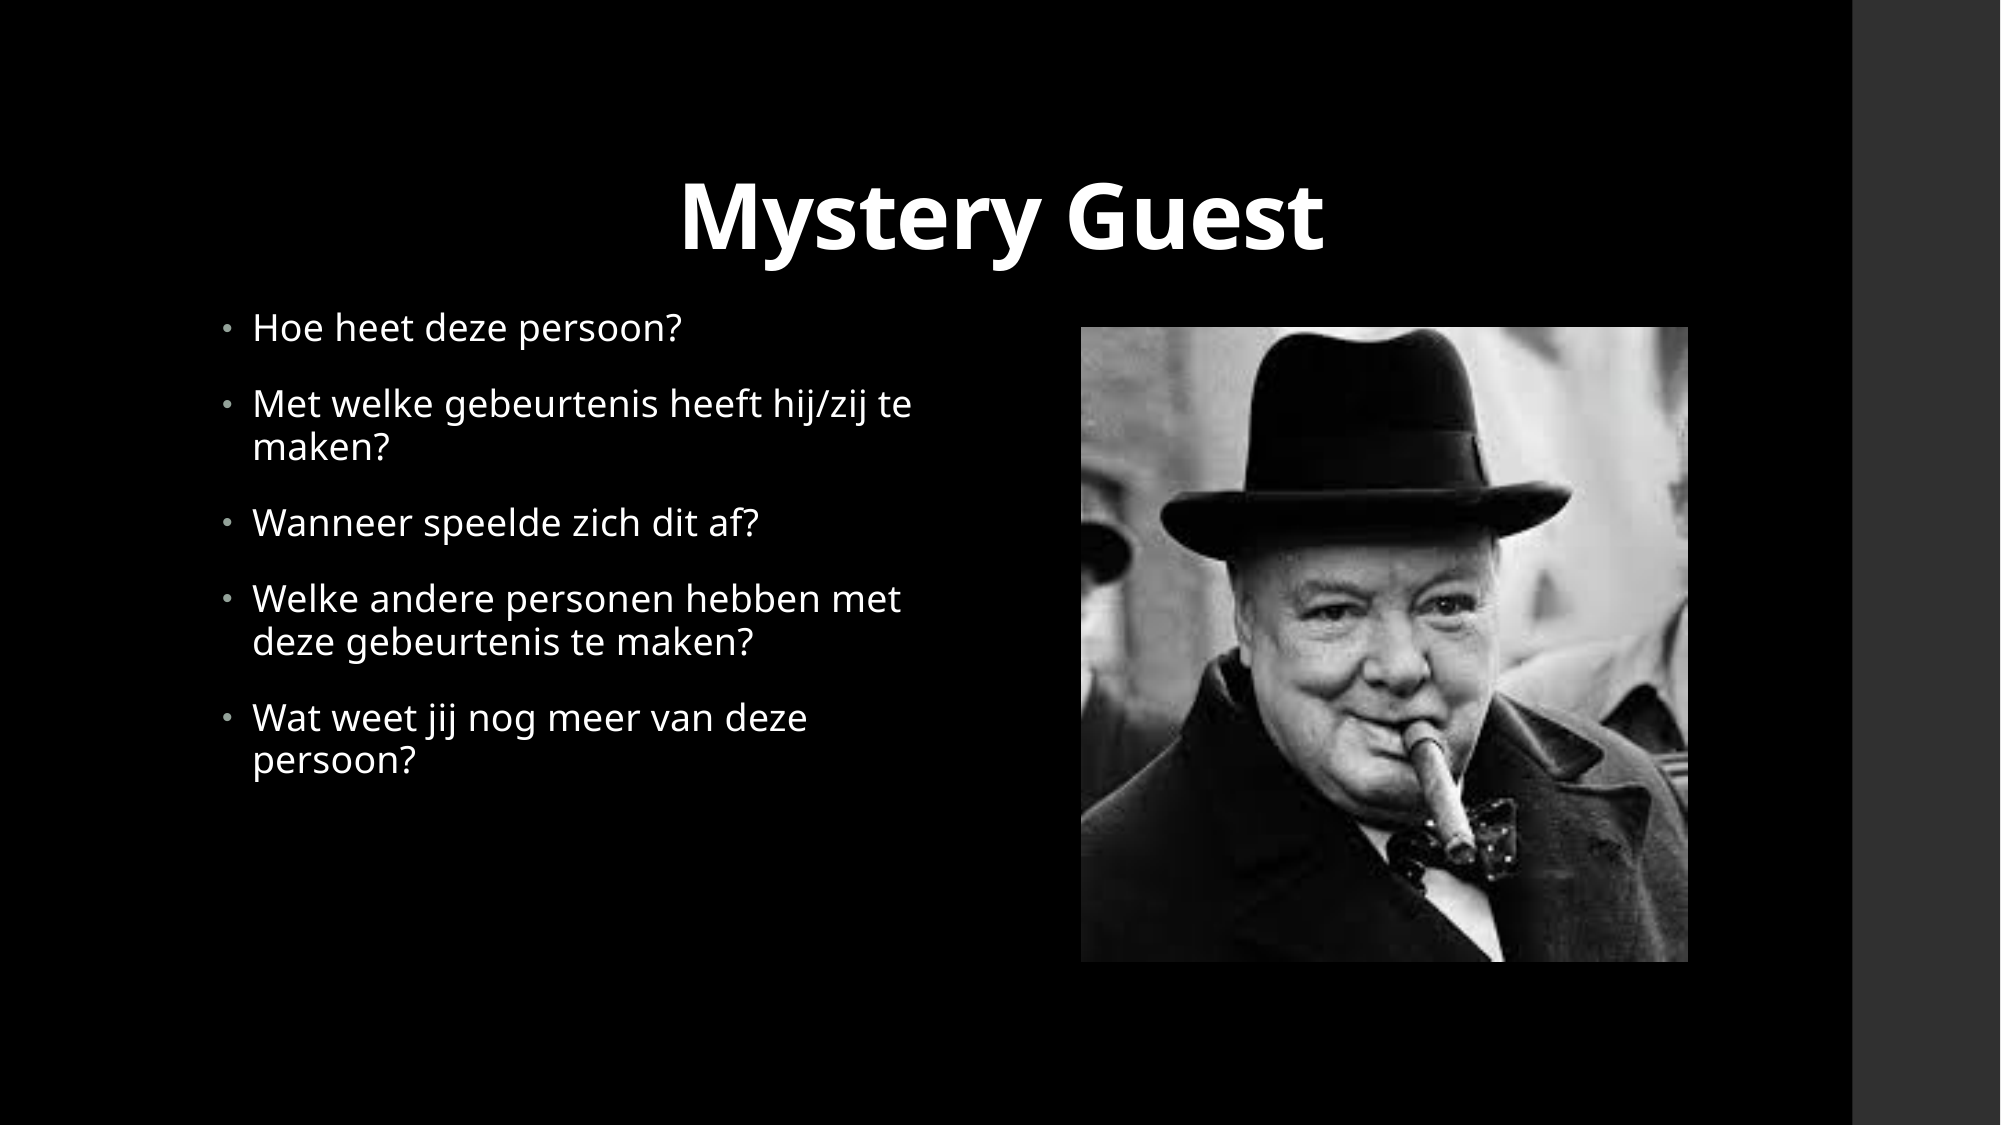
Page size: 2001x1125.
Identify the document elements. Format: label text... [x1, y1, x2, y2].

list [1080, 327, 1688, 962]
title Mystery Guest [206, 60, 1797, 278]
list Hoe heet deze persoon? Met welke gebeurtenis heeft hij/zij te maken? Wanneer speelde zich dit af? Welke andere personen hebben met deze gebeurtenis te maken? Wat weet jij nog meer van deze persoon? [206, 299, 942, 1014]
